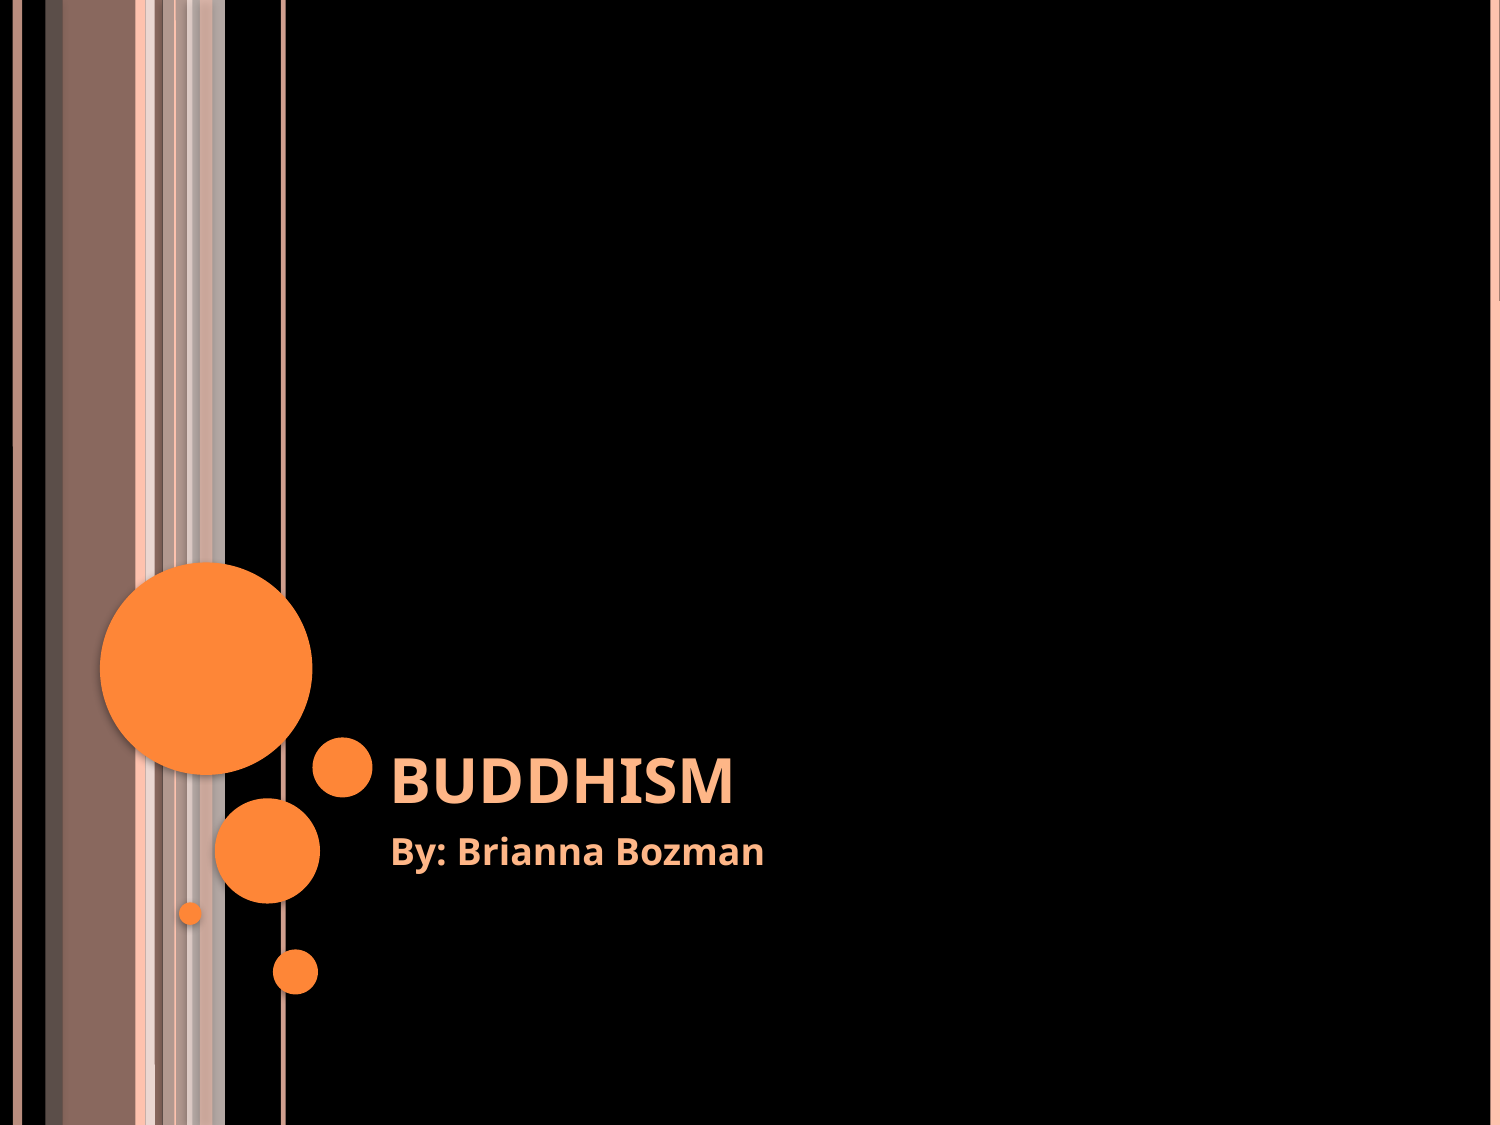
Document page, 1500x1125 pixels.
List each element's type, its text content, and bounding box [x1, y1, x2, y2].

subtitle By: Brianna Bozman [375, 820, 1388, 1046]
title Buddhism [375, 512, 1388, 820]
